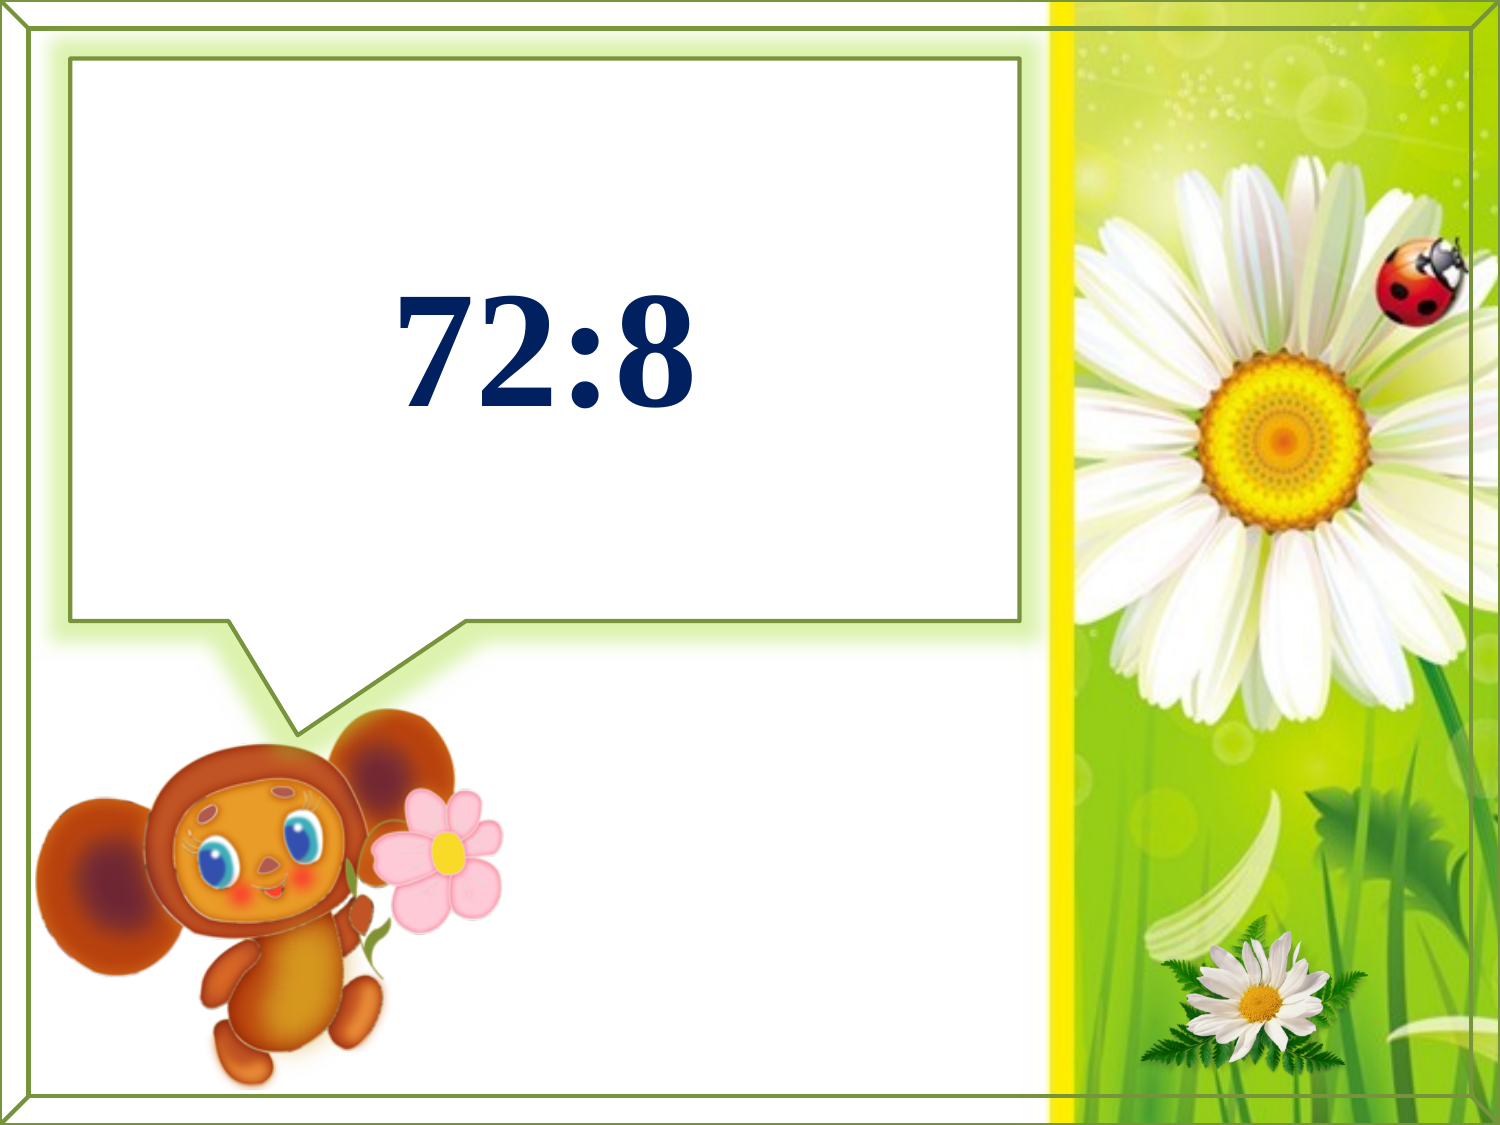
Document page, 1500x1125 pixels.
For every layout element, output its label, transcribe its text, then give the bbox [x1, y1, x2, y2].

text_box 72:8 [68, 56, 1022, 706]
picture [6, 2, 1493, 26]
picture [1473, 6, 1498, 1119]
picture [2, 6, 26, 1118]
picture [31, 31, 1469, 1094]
picture [6, 1098, 1494, 1123]
